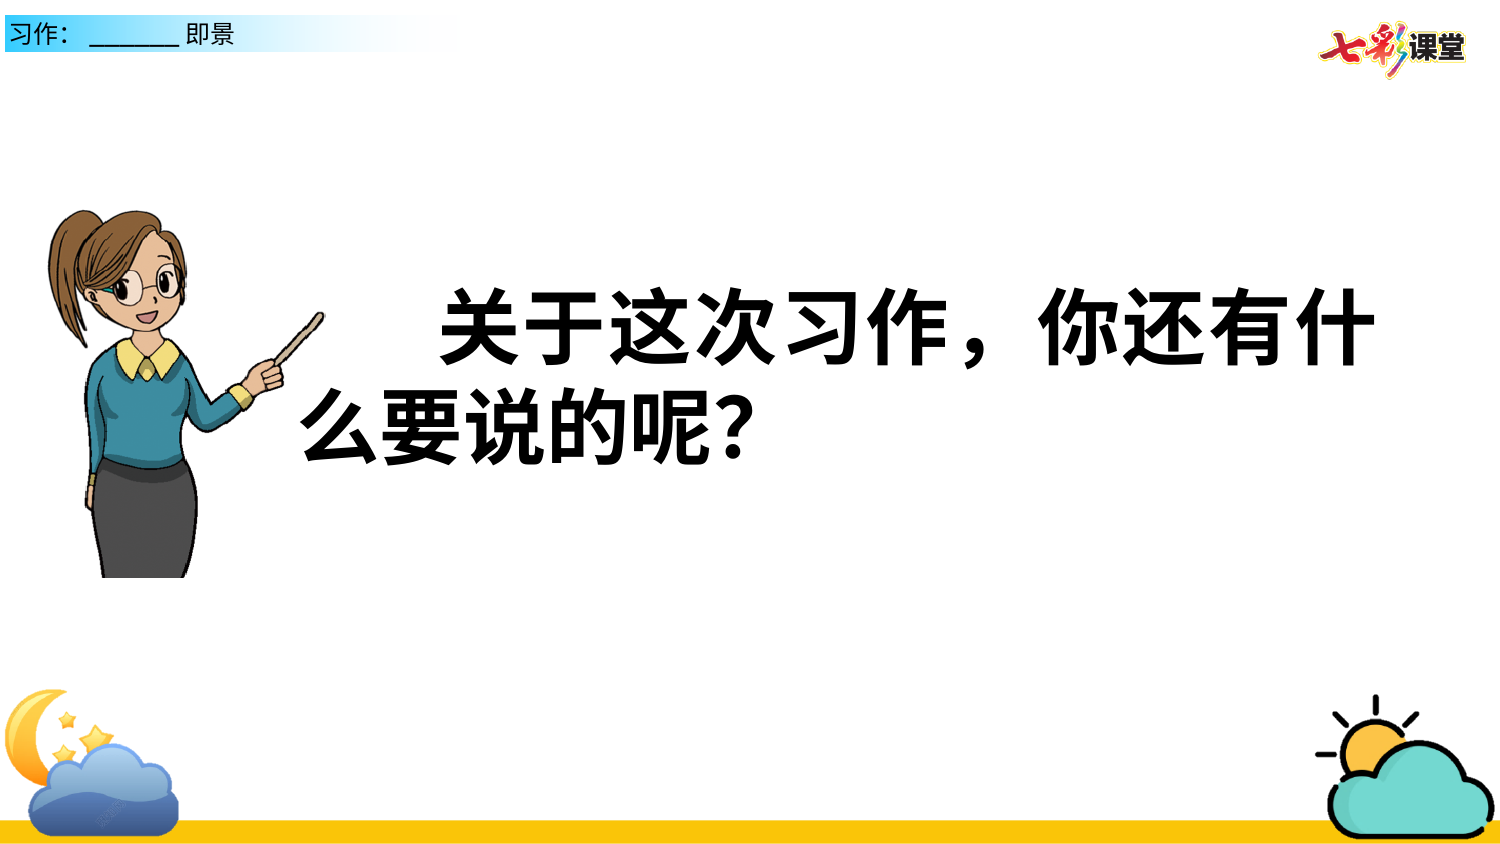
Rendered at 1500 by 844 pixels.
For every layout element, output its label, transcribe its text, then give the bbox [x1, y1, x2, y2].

picture [46, 208, 326, 579]
picture [0, 686, 185, 844]
picture [1316, 20, 1468, 80]
picture [1278, 640, 1500, 844]
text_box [329, 300, 1359, 451]
text_box 关于这次习作，你还有什么要说的呢？ [329, 305, 1355, 446]
